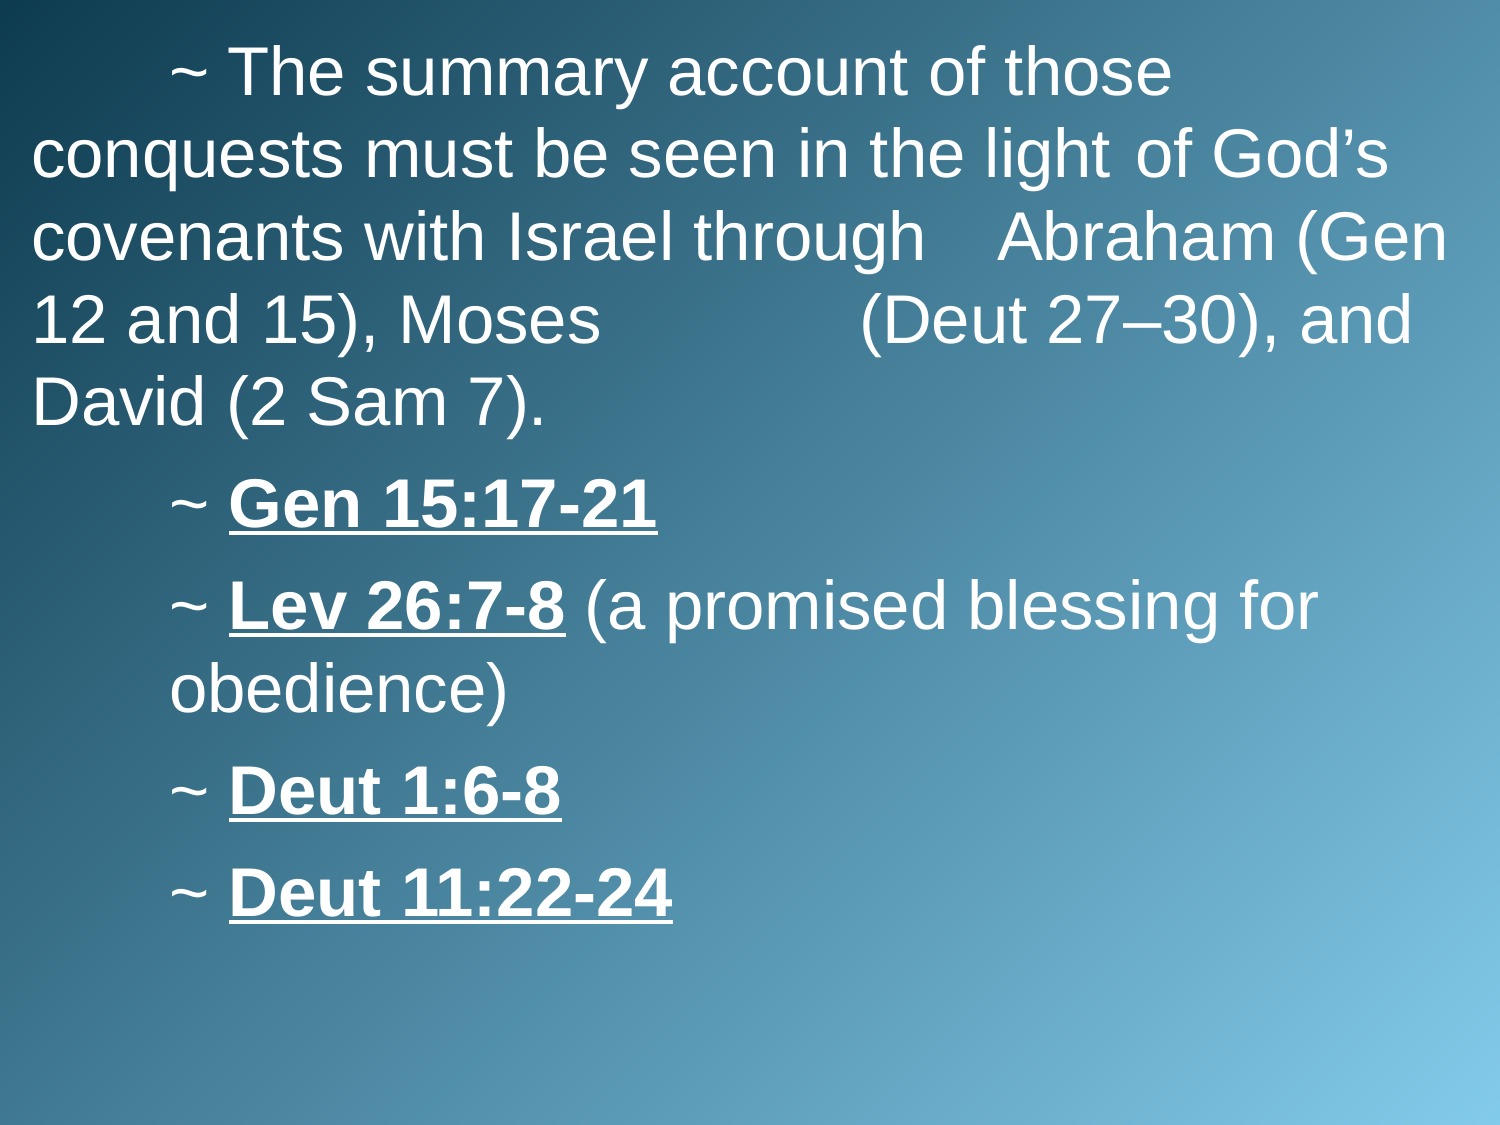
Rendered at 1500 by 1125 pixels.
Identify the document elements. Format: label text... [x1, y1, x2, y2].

subtitle ~ The summary account of those conquests must be seen in the light of God’s covenants with Israel through Abraham (Gen 12 and 15), Moses (Deut 27–30), and David (2 Sam 7). ~ Gen 15:17-21 ~ Lev 26:7-8 (a promised blessing for obedience) ~ Deut 1:6-8 ~ Deut 11:22-24 [16, 18, 1482, 1114]
